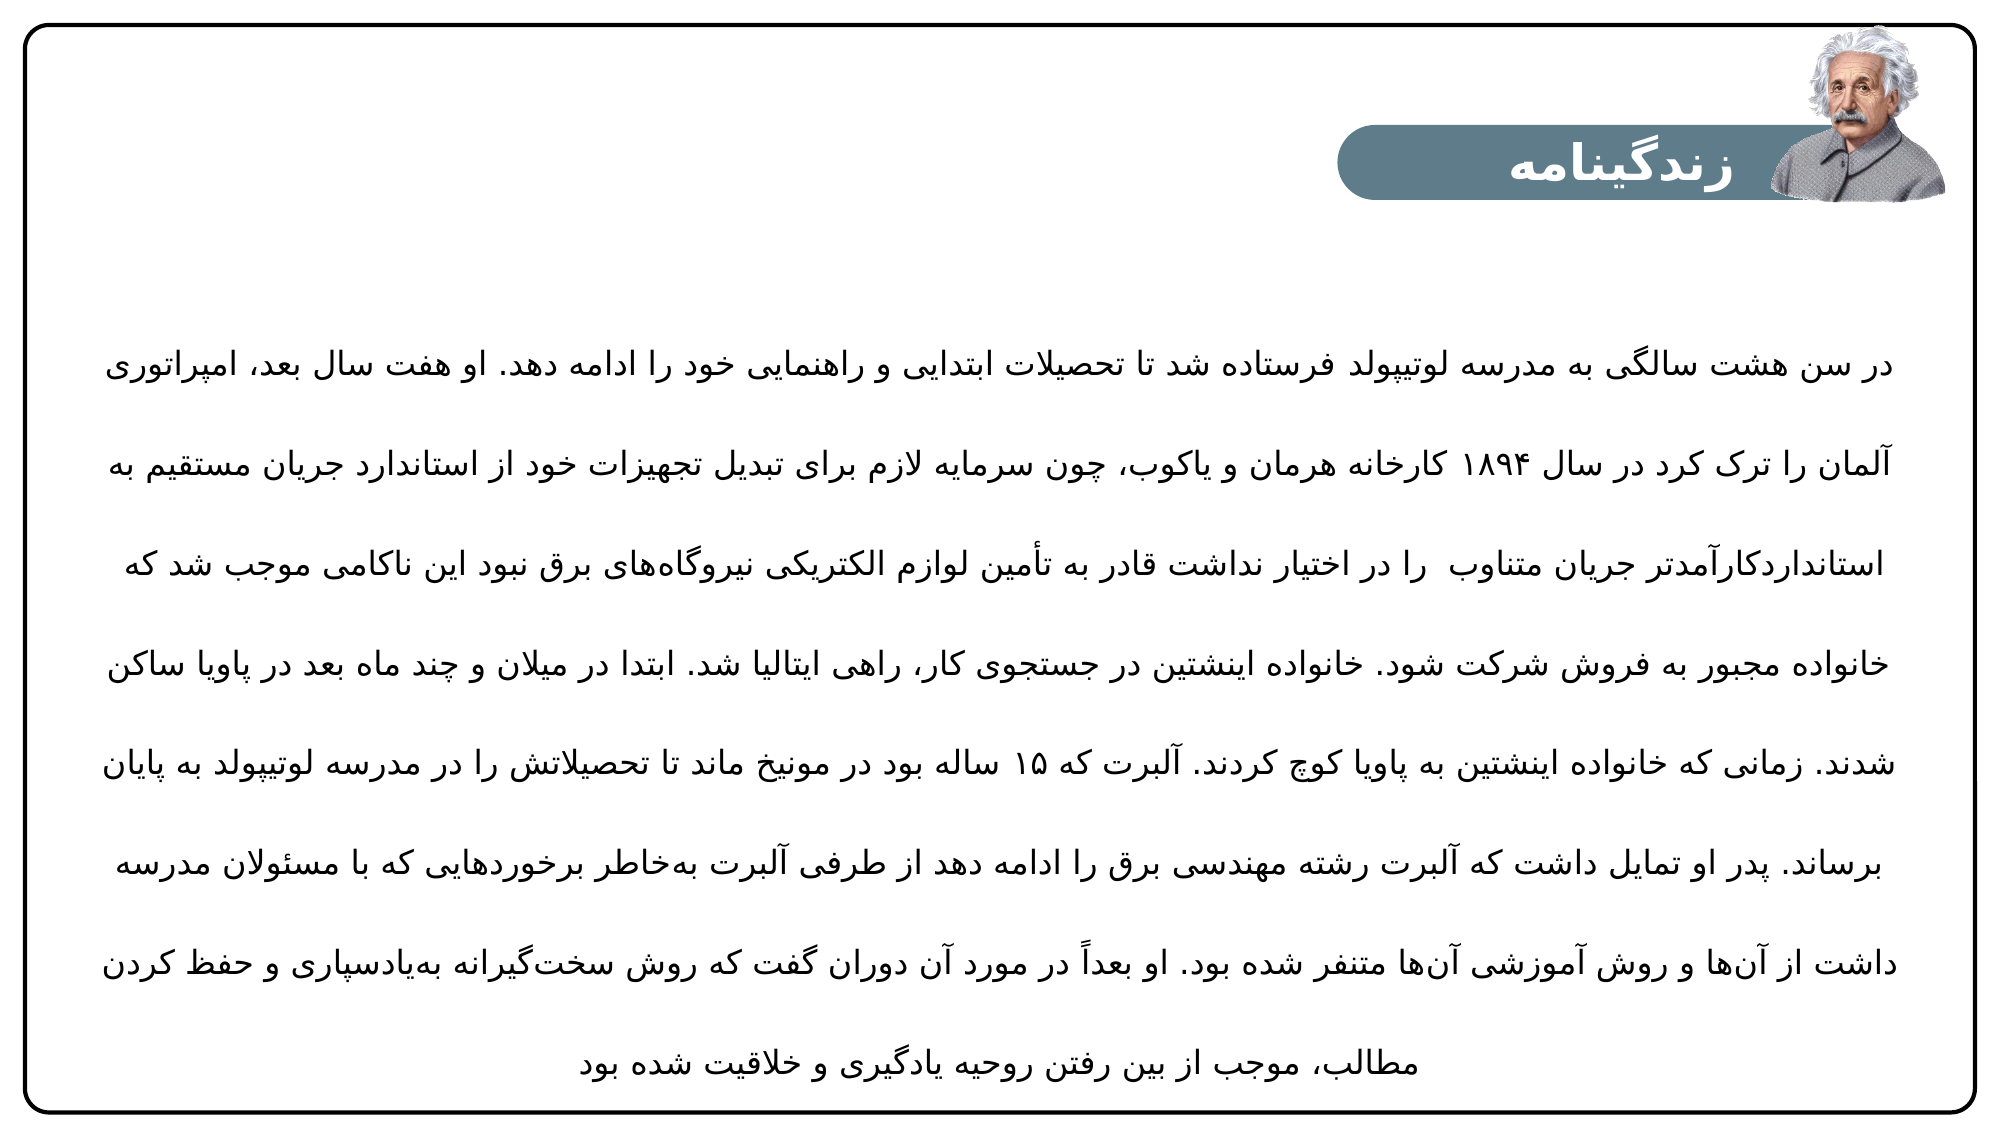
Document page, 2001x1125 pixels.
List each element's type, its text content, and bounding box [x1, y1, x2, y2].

picture [1761, 14, 1954, 213]
text_box زندگینامه [1437, 123, 1750, 200]
list در سن هشت سالگی به مدرسه لوتیپولد فرستاده شد تا تحصیلات ابتدایی و راهنمایی خود را ادامه دهد. او هفت سال بعد، امپراتوری آلمان را ترک کرد در سال ۱۸۹۴ کارخانه هرمان و یاکوب، چون سرمایه لازم برای تبدیل تجهیزات خود از استاندارد جریان مستقیم به استانداردکارآمدتر جریان متناوب را در اختیار نداشت قادر به تأمین لوازم الکتریکی نیروگاه‌های برق نبود این ناکامی موجب شد که خانواده مجبور به فروش شرکت شود. خانواده اینشتین در جستجوی کار، راهی ایتالیا شد. ابتدا در میلان و چند ماه بعد در پاویا ساکن شدند. زمانی که خانواده اینشتین به پاویا کوچ کردند. آلبرت که ۱۵ ساله بود در مونیخ ماند تا تحصیلاتش را در مدرسه لوتیپولد به پایان برساند. پدر او تمایل داشت که آلبرت رشته مهندسی برق را ادامه دهد از طرفی آلبرت به‌خاطر برخوردهایی که با مسئولان مدرسه داشت از آن‌ها و روش آموزشی آن‌ها متنفر شده بود. او بعداً در مورد آن دوران گفت که روش سخت‌گیرانه به‌یادسپاری و حفظ کردن مطالب، موجب از بین رفتن روحیه یادگیری و خلاقیت شده بود [62, 275, 1938, 1038]
